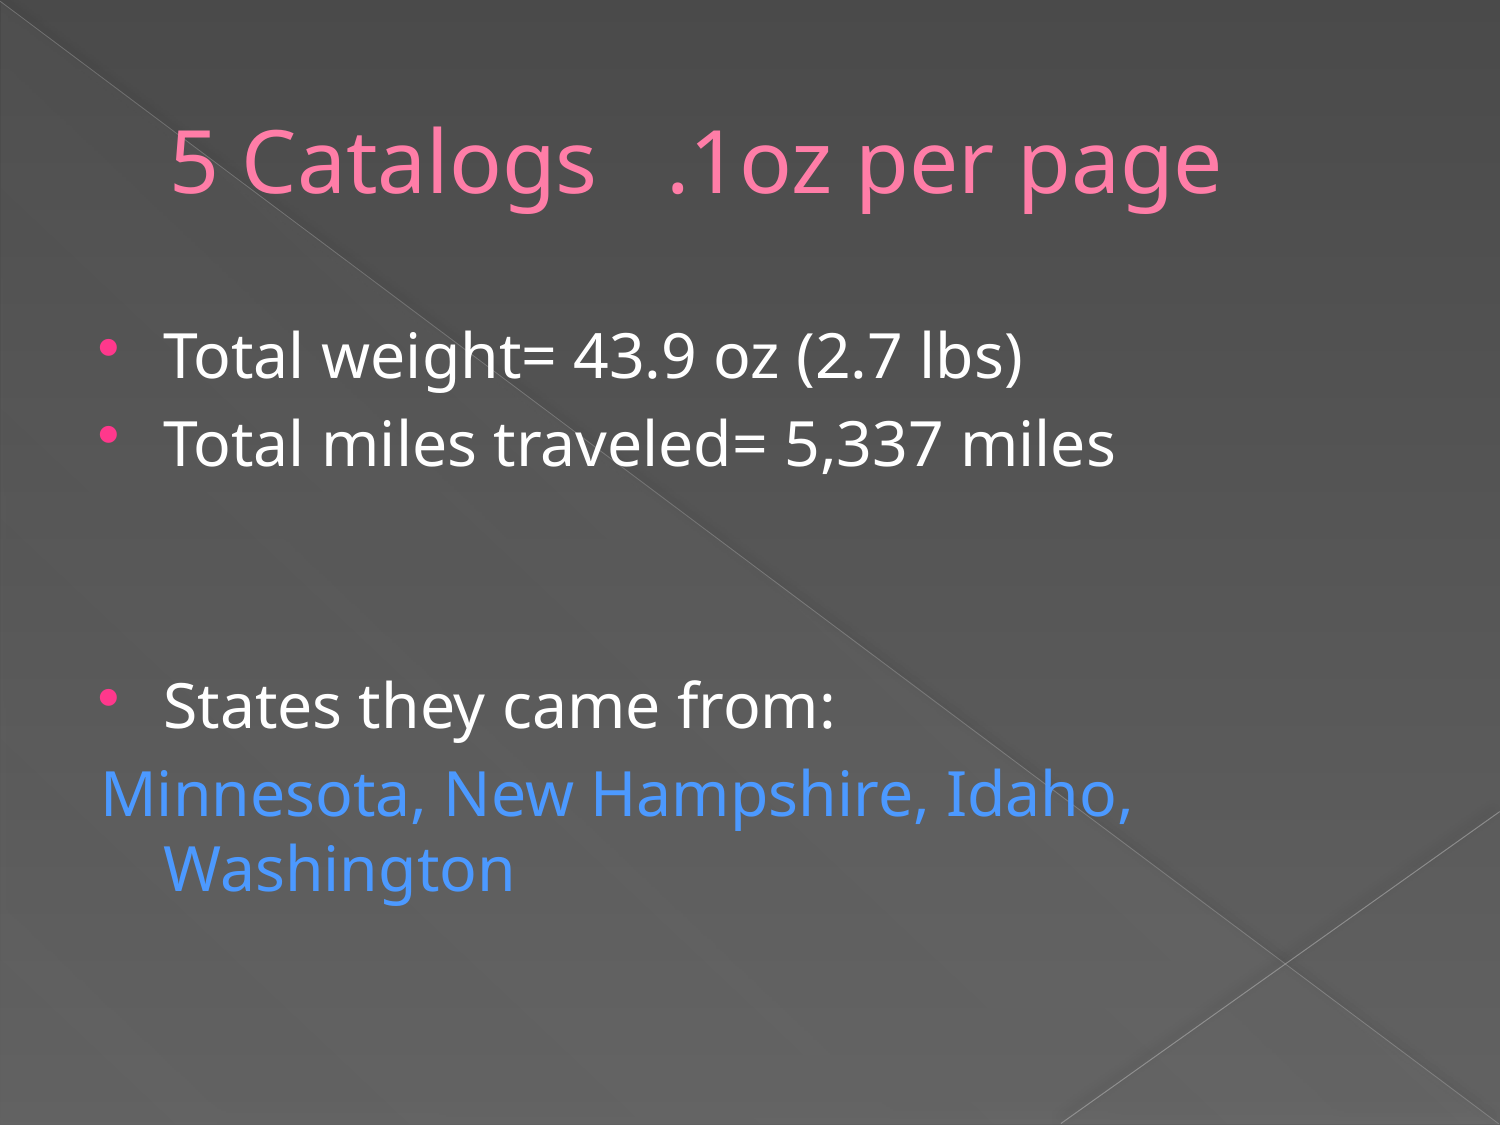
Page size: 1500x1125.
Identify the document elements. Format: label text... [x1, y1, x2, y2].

list Total weight= 43.9 oz (2.7 lbs) Total miles traveled= 5,337 miles States they came from: Minnesota, New Hampshire, Idaho, Washington [75, 308, 1425, 1059]
title 5 Catalogs .1oz per page [75, 43, 1425, 274]
